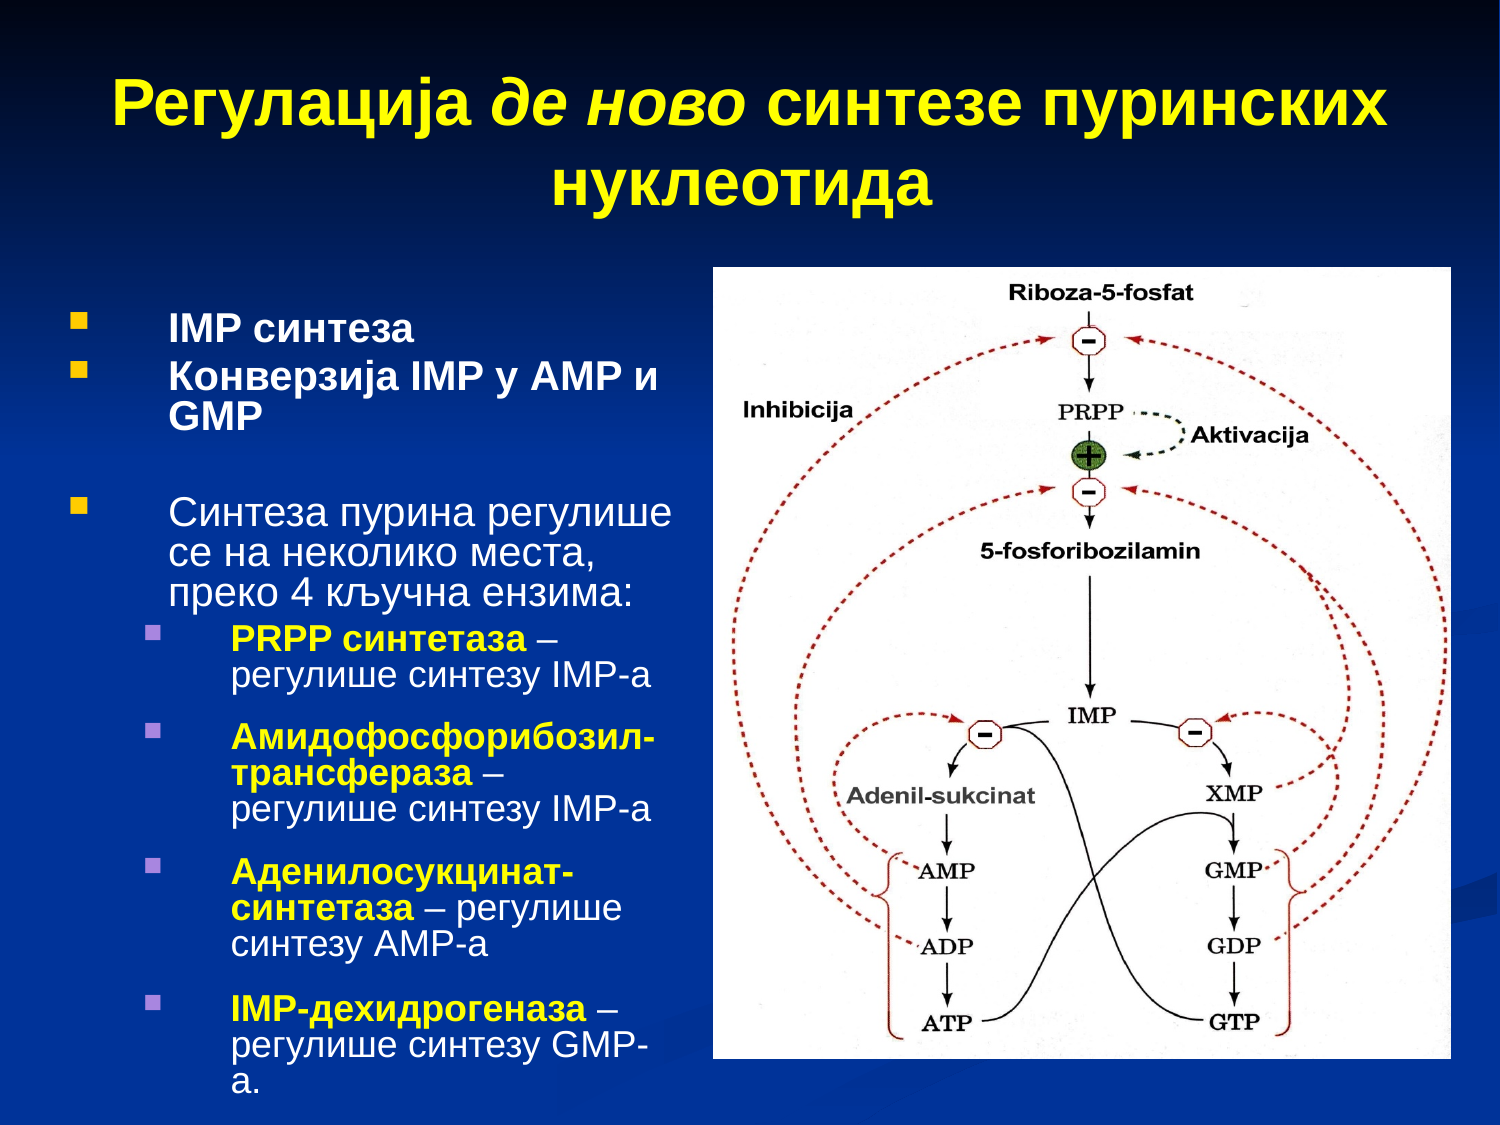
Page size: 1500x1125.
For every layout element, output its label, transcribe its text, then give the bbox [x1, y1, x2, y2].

picture [712, 266, 1451, 1059]
title Регулација де ново синтезе пуринских нуклеотида [74, 44, 1426, 233]
list IMP синтеза Конверзија IMP у AMP и GMP Синтеза пурина регулише се на неколико места, преко 4 кључна ензима: PRPP синтетаза – регулише синтезу IMP-а Амидофосфорибозил-трансфераза – регулише синтезу IMP-а Аденилосукцинат-синтетаза – регулише синтезу АMP-а IMP-дехидрогеназа – регулише синтезу GMP-а. [52, 302, 693, 1125]
